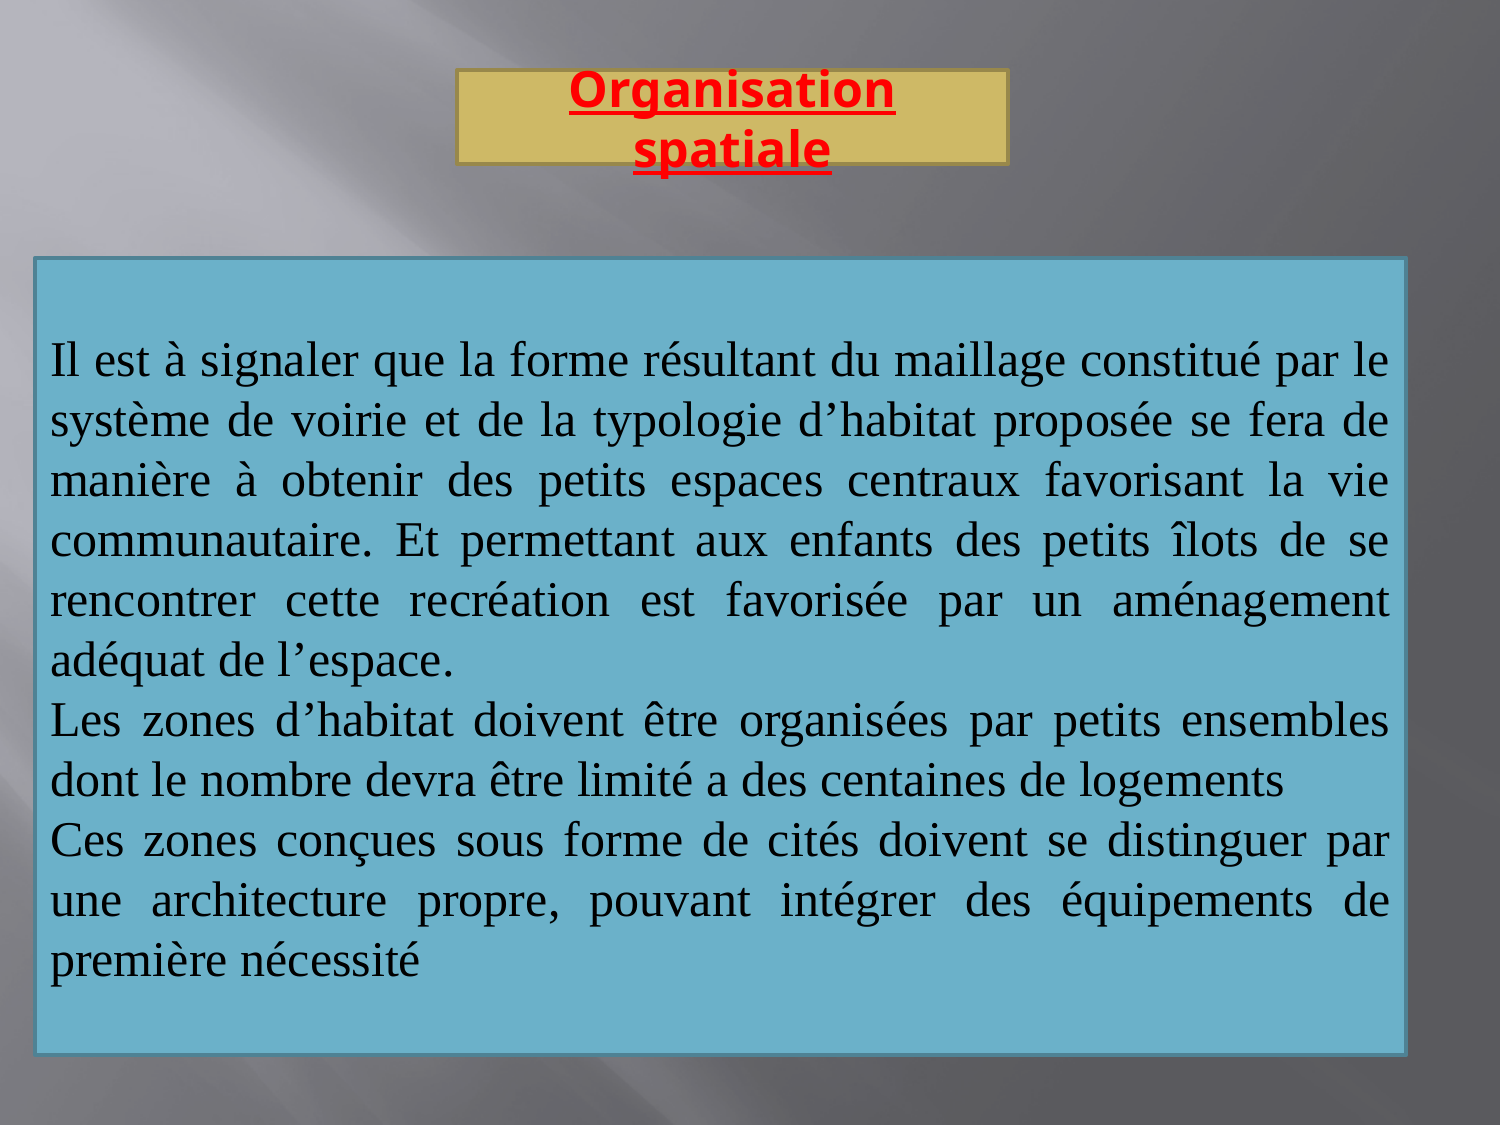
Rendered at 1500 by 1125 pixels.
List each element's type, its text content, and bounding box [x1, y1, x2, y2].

text_box Il est à signaler que la forme résultant du maillage constitué par le système de voirie et de la typologie d’habitat proposée se fera de manière à obtenir des petits espaces centraux favorisant la vie communautaire. Et permettant aux enfants des petits îlots de se rencontrer cette recréation est favorisée par un aménagement adéquat de l’espace. Les zones d’habitat doivent être organisées par petits ensembles dont le nombre devra être limité a des centaines de logements Ces zones conçues sous forme de cités doivent se distinguer par une architecture propre, pouvant intégrer des équipements de première nécessité [33, 256, 1408, 1057]
text_box Organisation spatiale [455, 68, 1010, 166]
